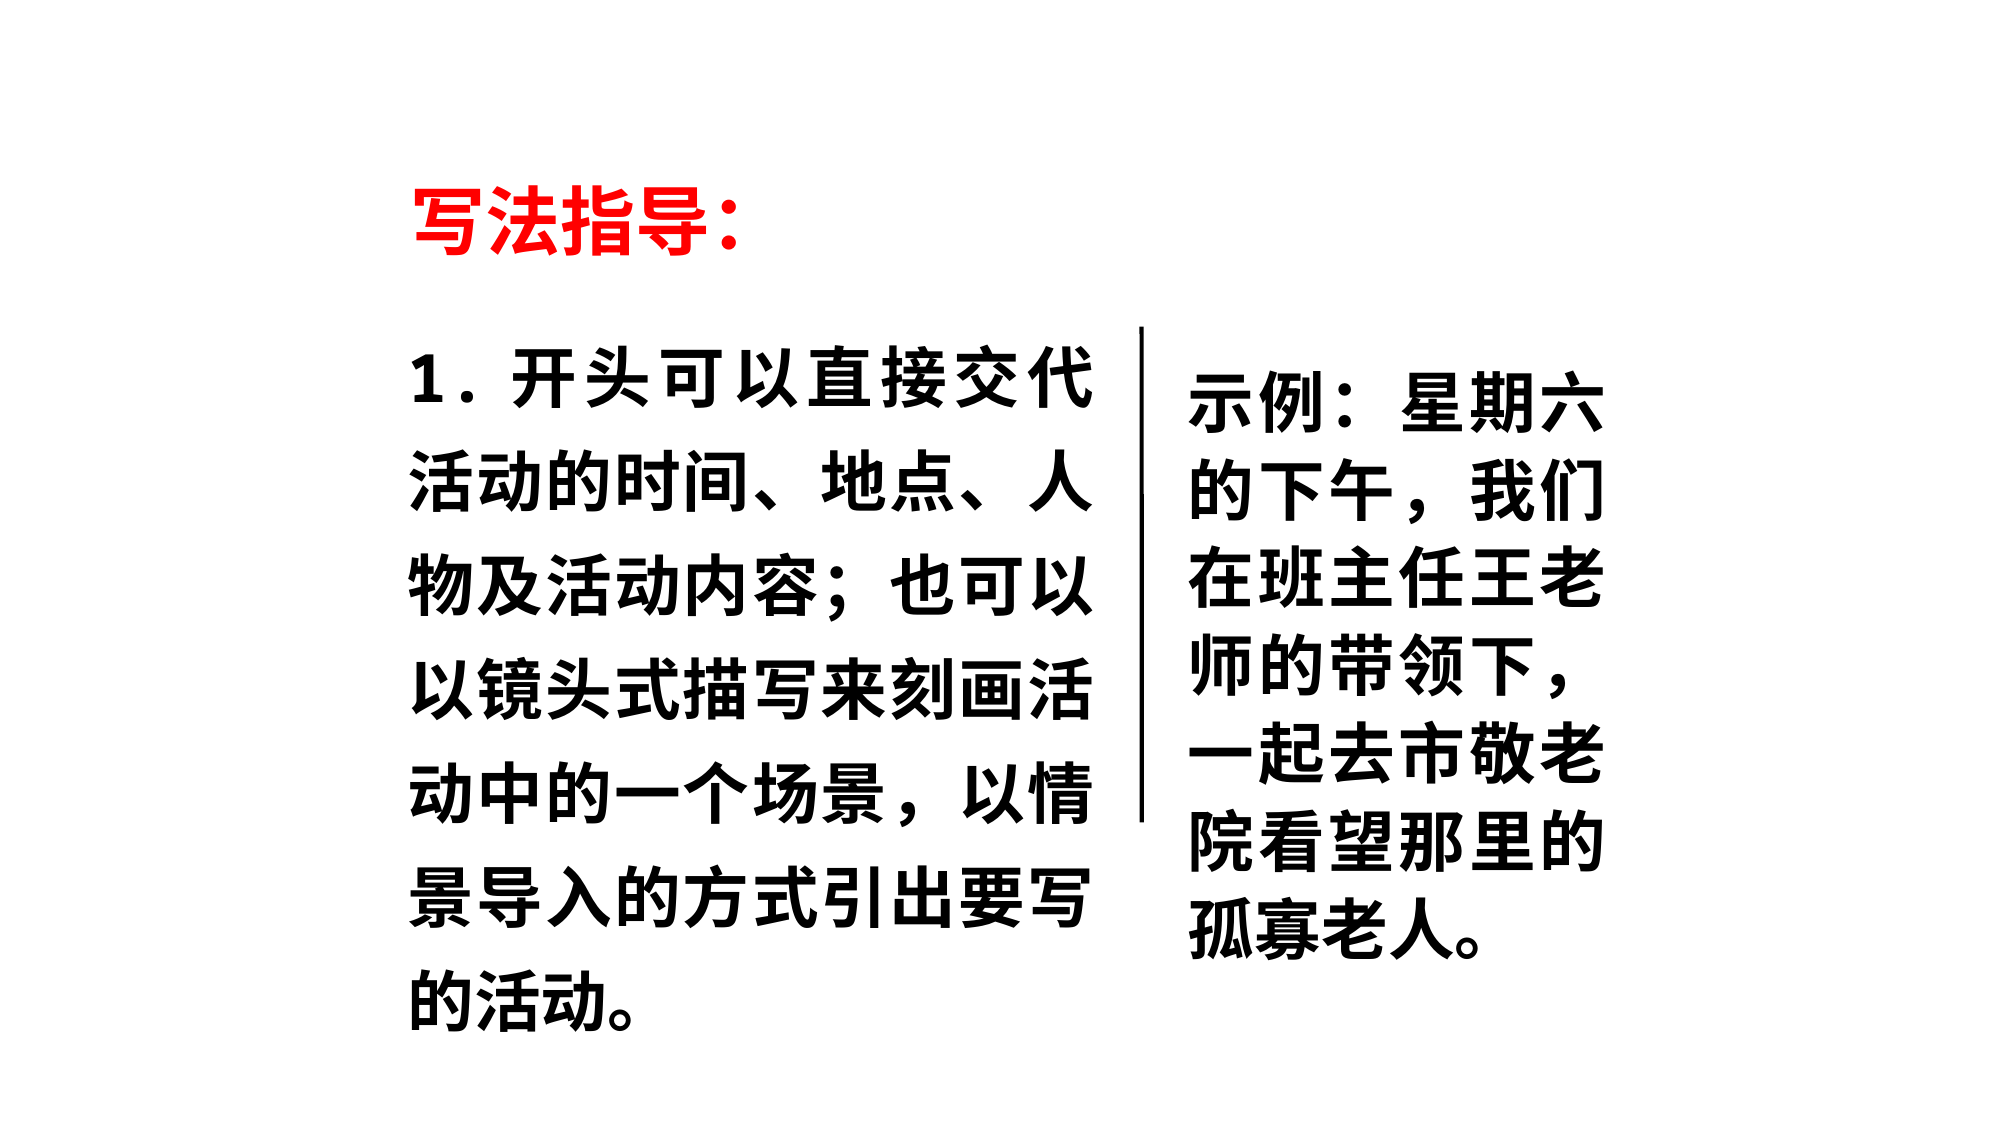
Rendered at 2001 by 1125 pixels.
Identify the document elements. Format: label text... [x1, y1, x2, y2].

text_box 1.开头可以直接交代活动的时间、地点、人物及活动内容；也可以以镜头式描写来刻画活动中的一个场景，以情景导入的方式引出要写的活动。 [392, 304, 1110, 1047]
text_box 写法指导： [395, 167, 801, 273]
text_box 示例：星期六的下午，我们在班主任王老师的带领下，一起去市敬老院看望那里的孤寡老人。 [1173, 345, 1622, 976]
